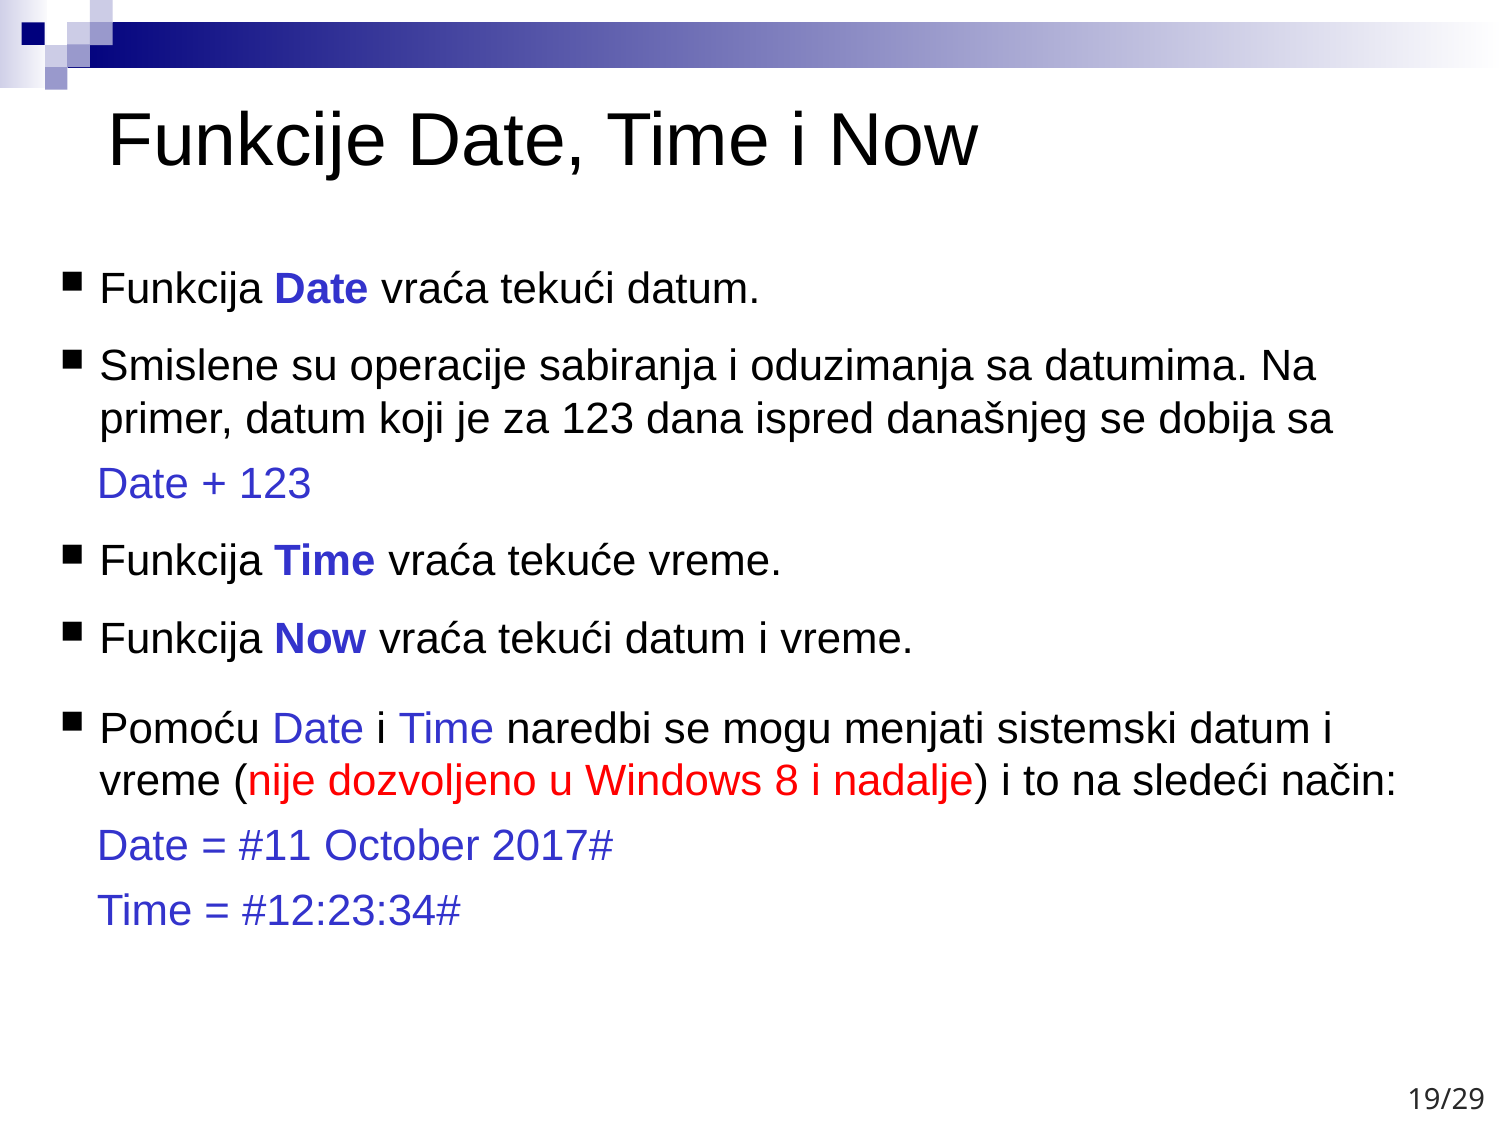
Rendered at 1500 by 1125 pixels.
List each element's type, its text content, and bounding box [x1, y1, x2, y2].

list Funkcija Date vraća tekući datum. Smislene su operacije sabiranja i oduzimanja sa datumima. Na primer, datum koji je za 123 dana ispred današnjeg se dobija sa Date + 123 Funkcija Time vraća tekuće vreme. Funkcija Now vraća tekući datum i vreme. Pomoću Date i Time naredbi se mogu menjati sistemski datum i vreme (nije dozvoljeno u Windows 8 i nadalje) i to na sledeći način: Date = #11 October 2017# Time = #12:23:34# [45, 252, 1454, 950]
title Funkcije Date, Time i Now [92, 75, 1020, 197]
text_box 19/29 [1374, 1072, 1500, 1123]
